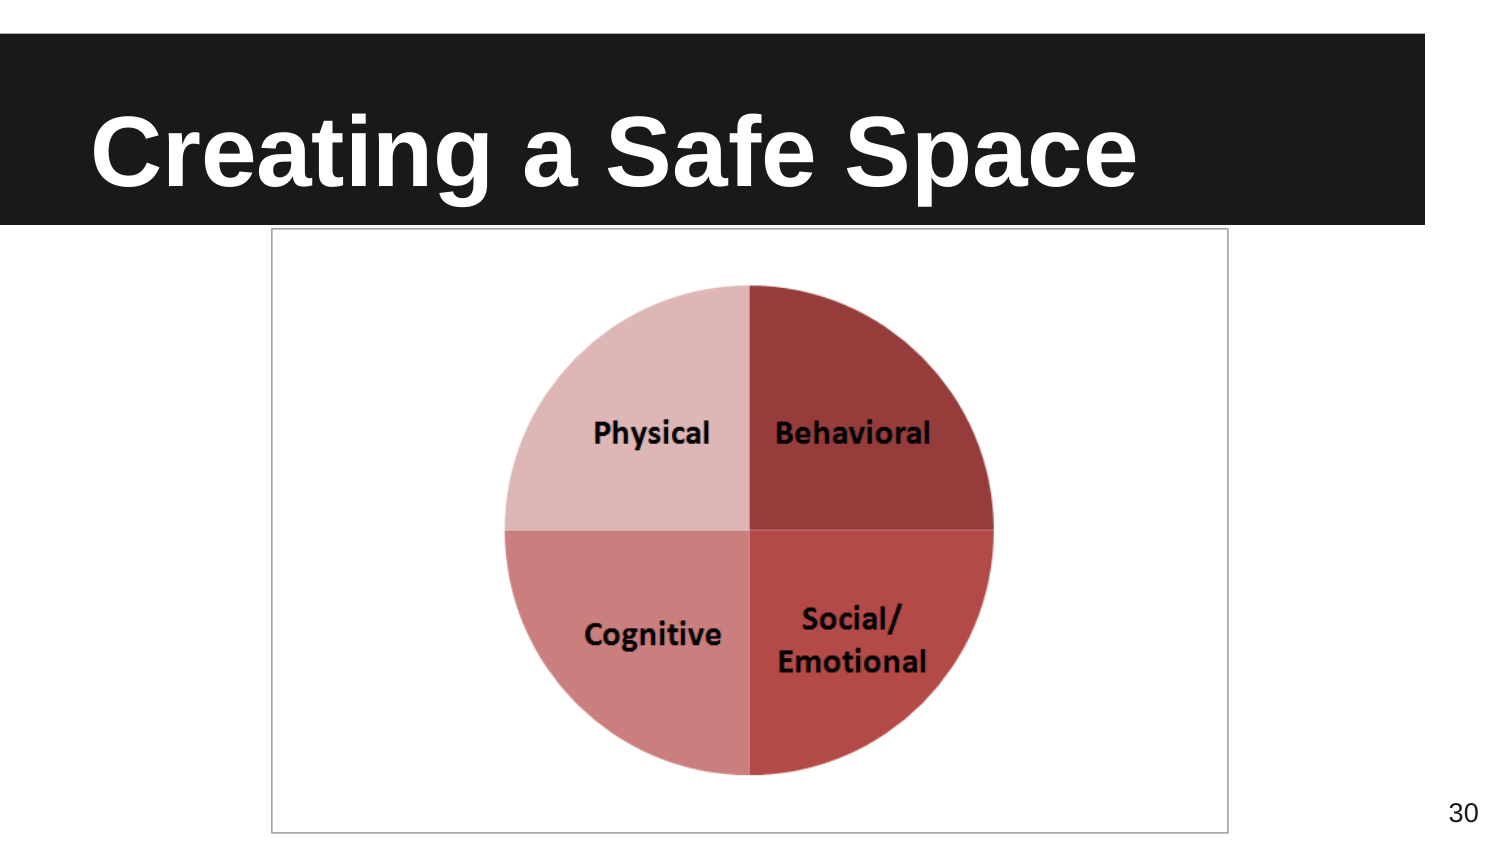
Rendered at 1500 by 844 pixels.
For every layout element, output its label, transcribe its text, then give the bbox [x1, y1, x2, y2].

slide_number 30 [1403, 779, 1494, 844]
title Creating a Safe Space [75, 33, 1425, 221]
picture [269, 227, 1230, 835]
